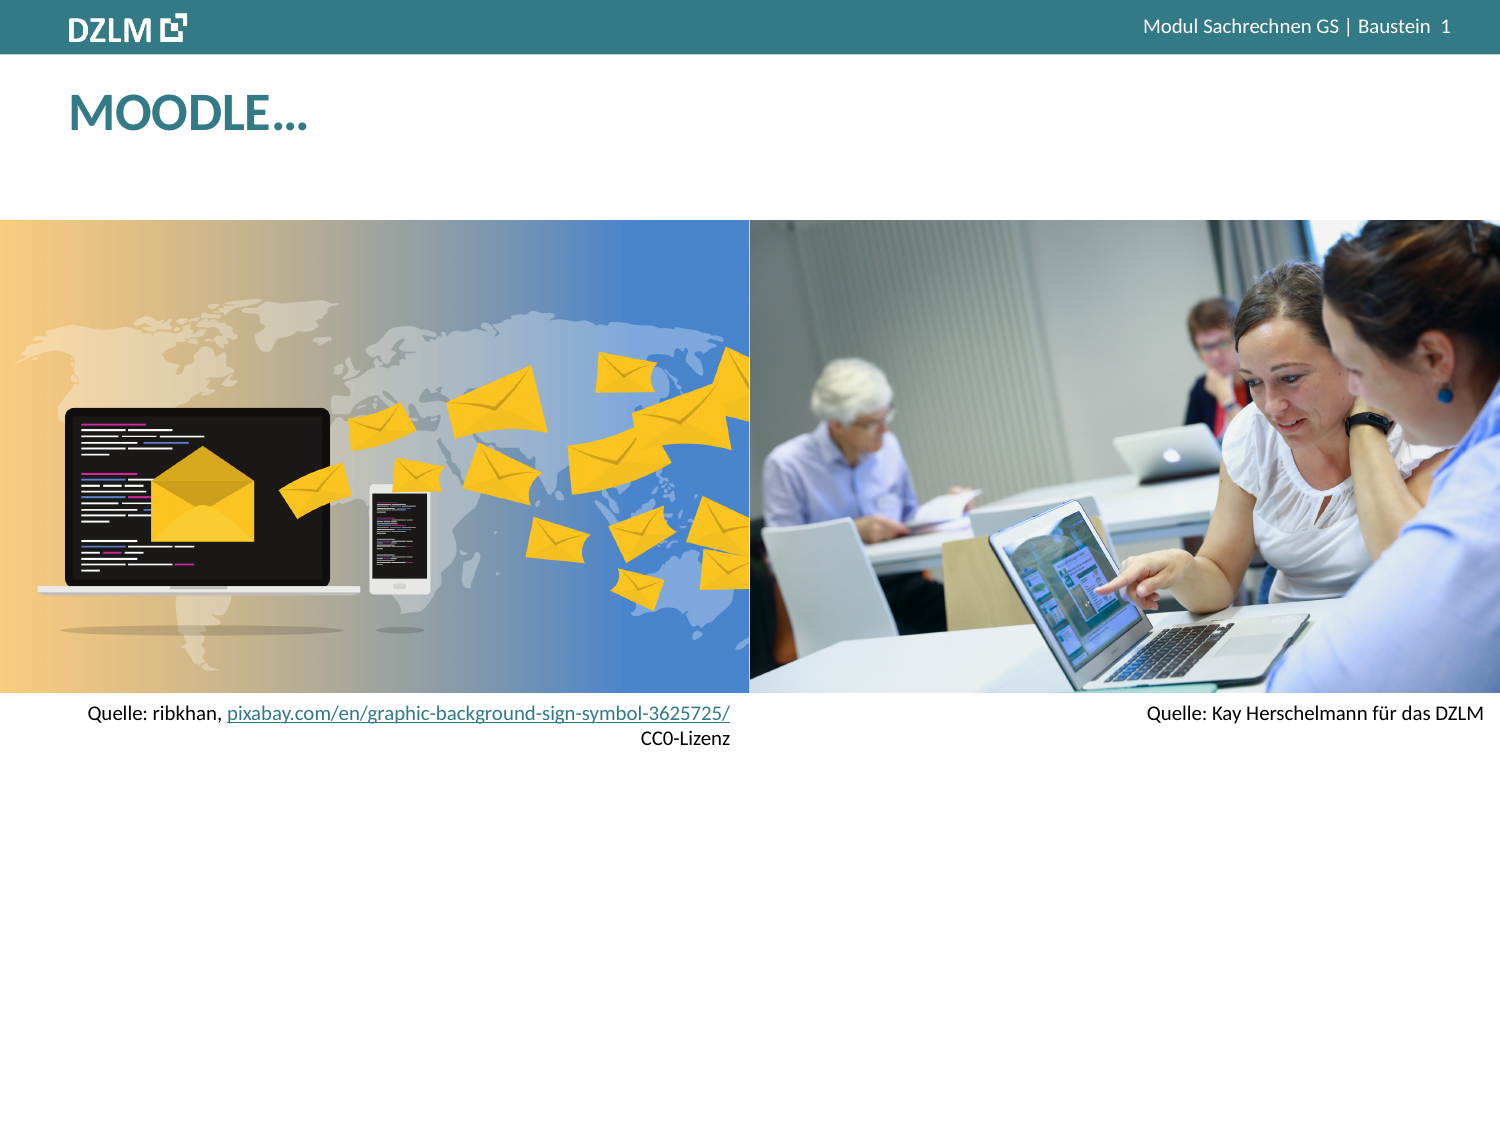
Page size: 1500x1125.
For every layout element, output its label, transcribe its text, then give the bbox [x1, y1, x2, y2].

text_box Quelle: ribkhan, pixabay.com/en/graphic-background-sign-symbol-3625725/ CC0-Lizenz [35, 702, 746, 758]
picture [0, 219, 1500, 693]
text_box Quelle: Kay Herschelmann für das DZLM [789, 702, 1500, 733]
title MOODLE… [53, 68, 1436, 149]
